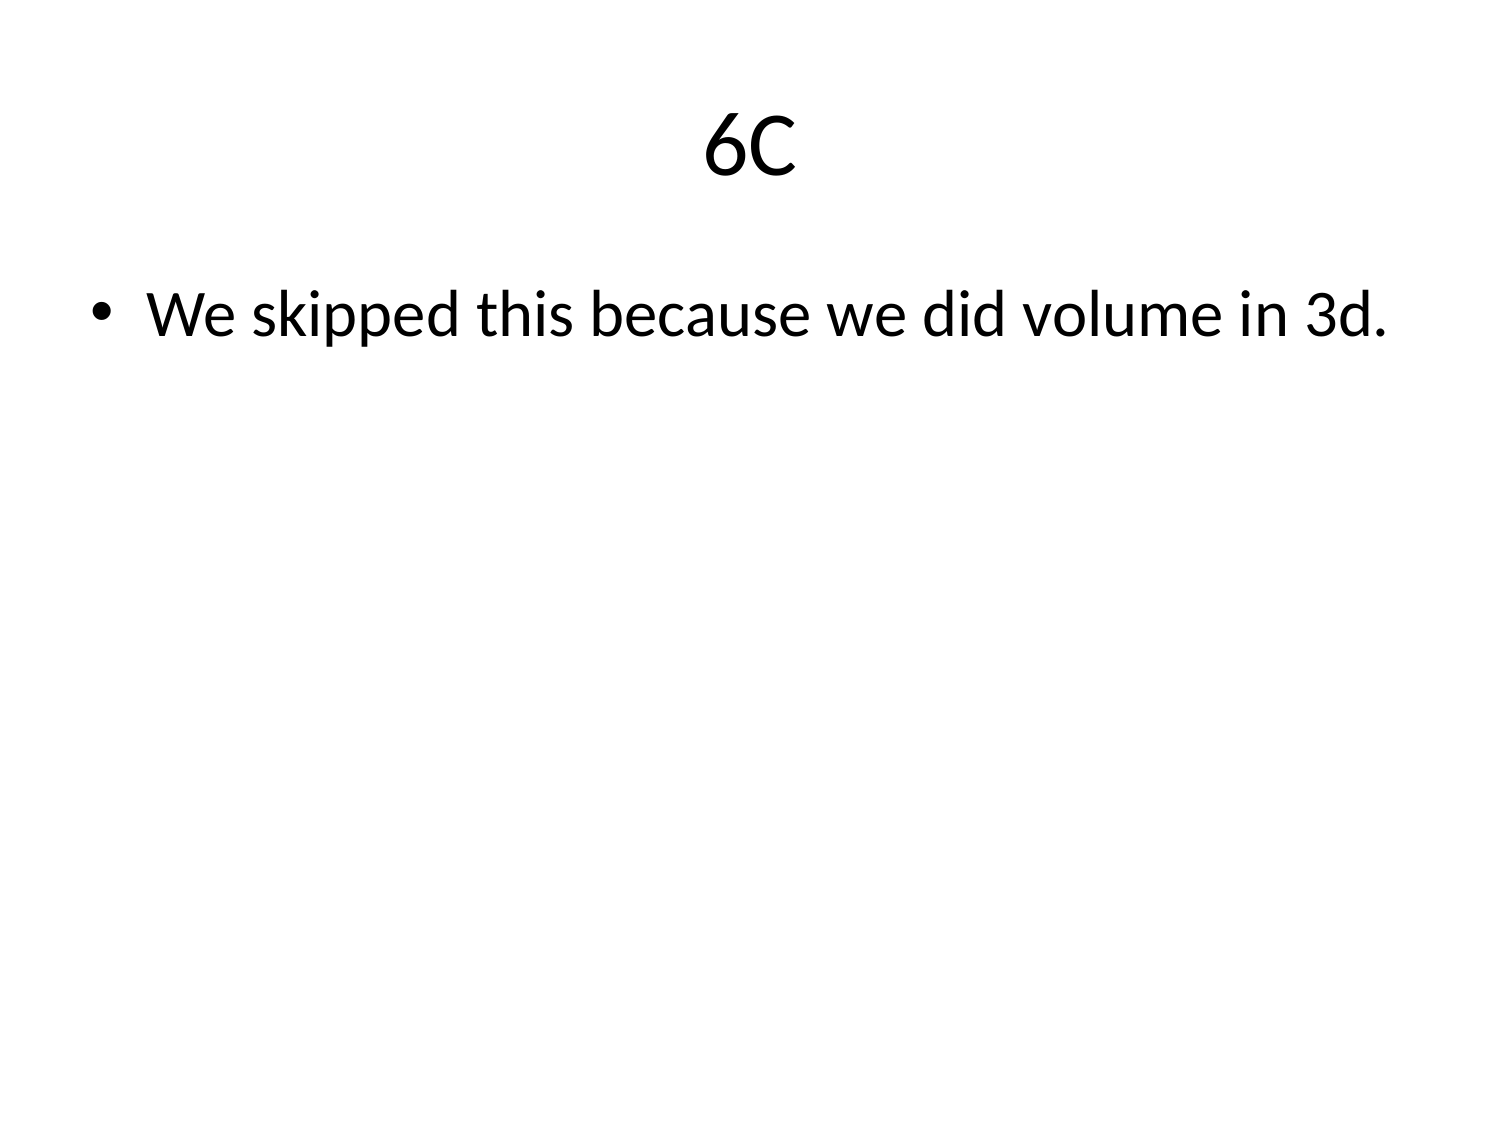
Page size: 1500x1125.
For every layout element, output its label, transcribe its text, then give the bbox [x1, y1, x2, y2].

list We skipped this because we did volume in 3d. [75, 262, 1425, 1005]
title 6C [75, 45, 1425, 233]
